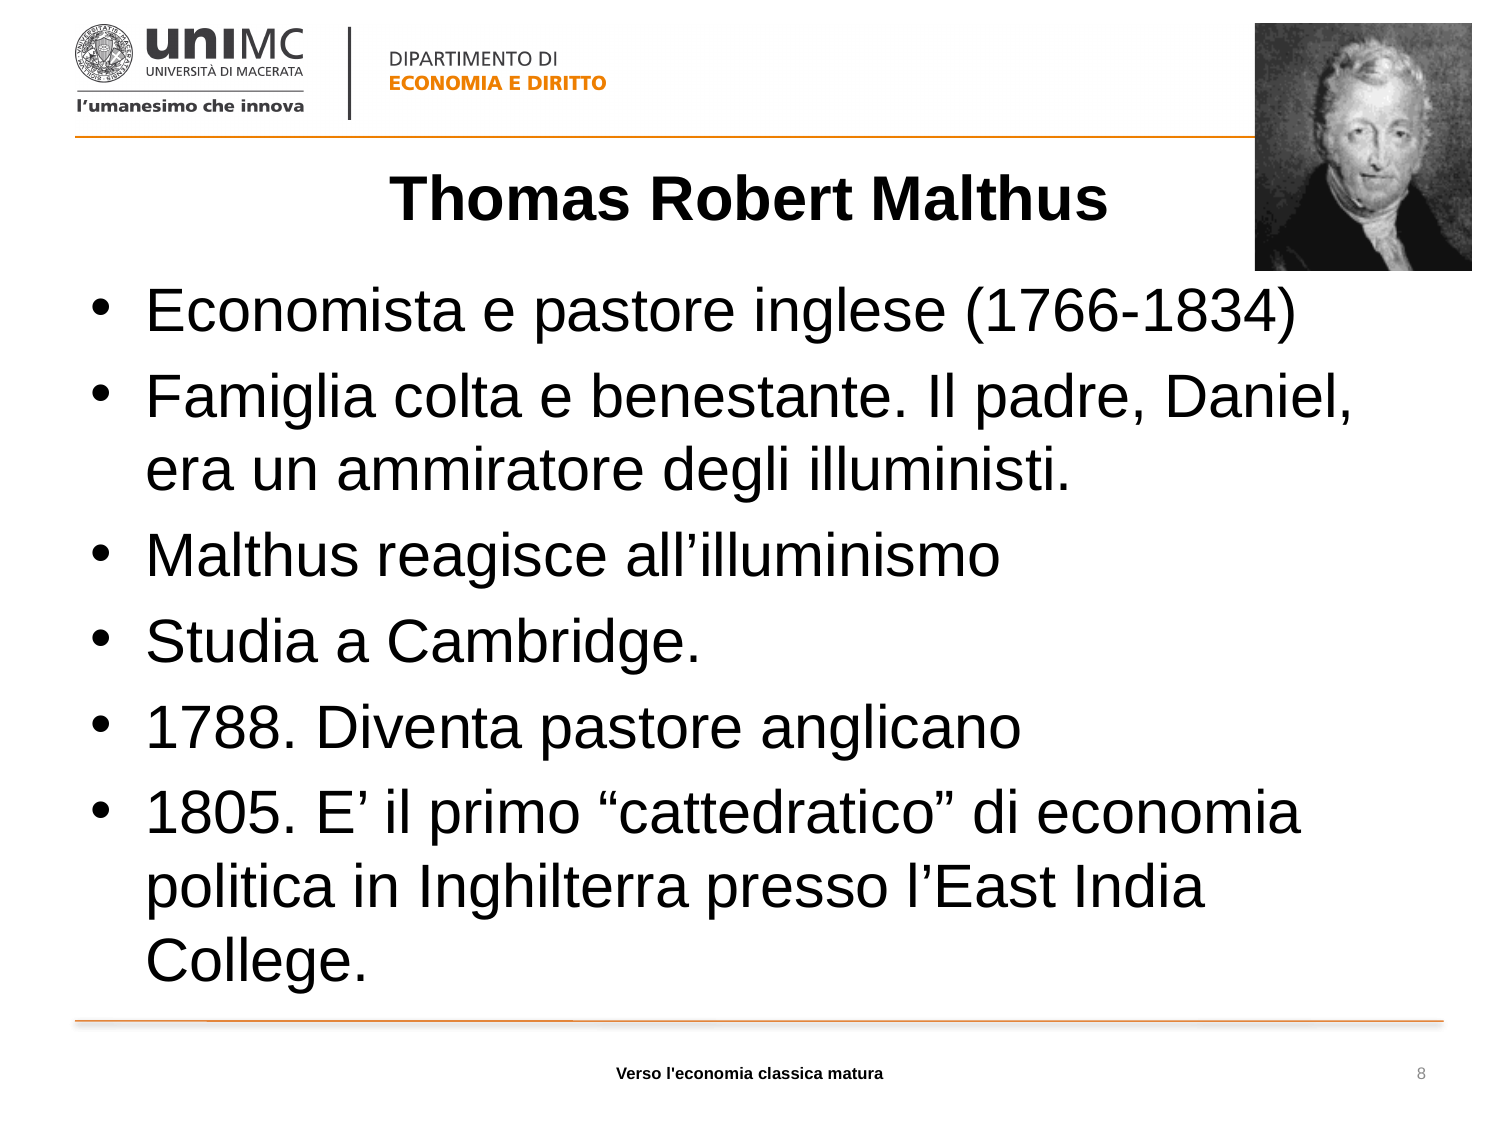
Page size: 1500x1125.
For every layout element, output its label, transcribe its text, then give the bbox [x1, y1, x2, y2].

slide_number 8 [1091, 1042, 1442, 1103]
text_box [1254, 23, 1473, 272]
picture [75, 24, 1254, 138]
title Thomas Robert Malthus [75, 149, 1249, 241]
list Economista e pastore inglese (1766-1834) Famiglia colta e benestante. Il padre, Daniel, era un ammiratore degli illuministi. Malthus reagisce all’illuminismo Studia a Cambridge. 1788. Diventa pastore anglicano 1805. E’ il primo “cattedratico” di economia politica in Inghilterra presso l’East India College. [75, 262, 1425, 1005]
footer Verso l'economia classica matura [512, 1042, 988, 1103]
